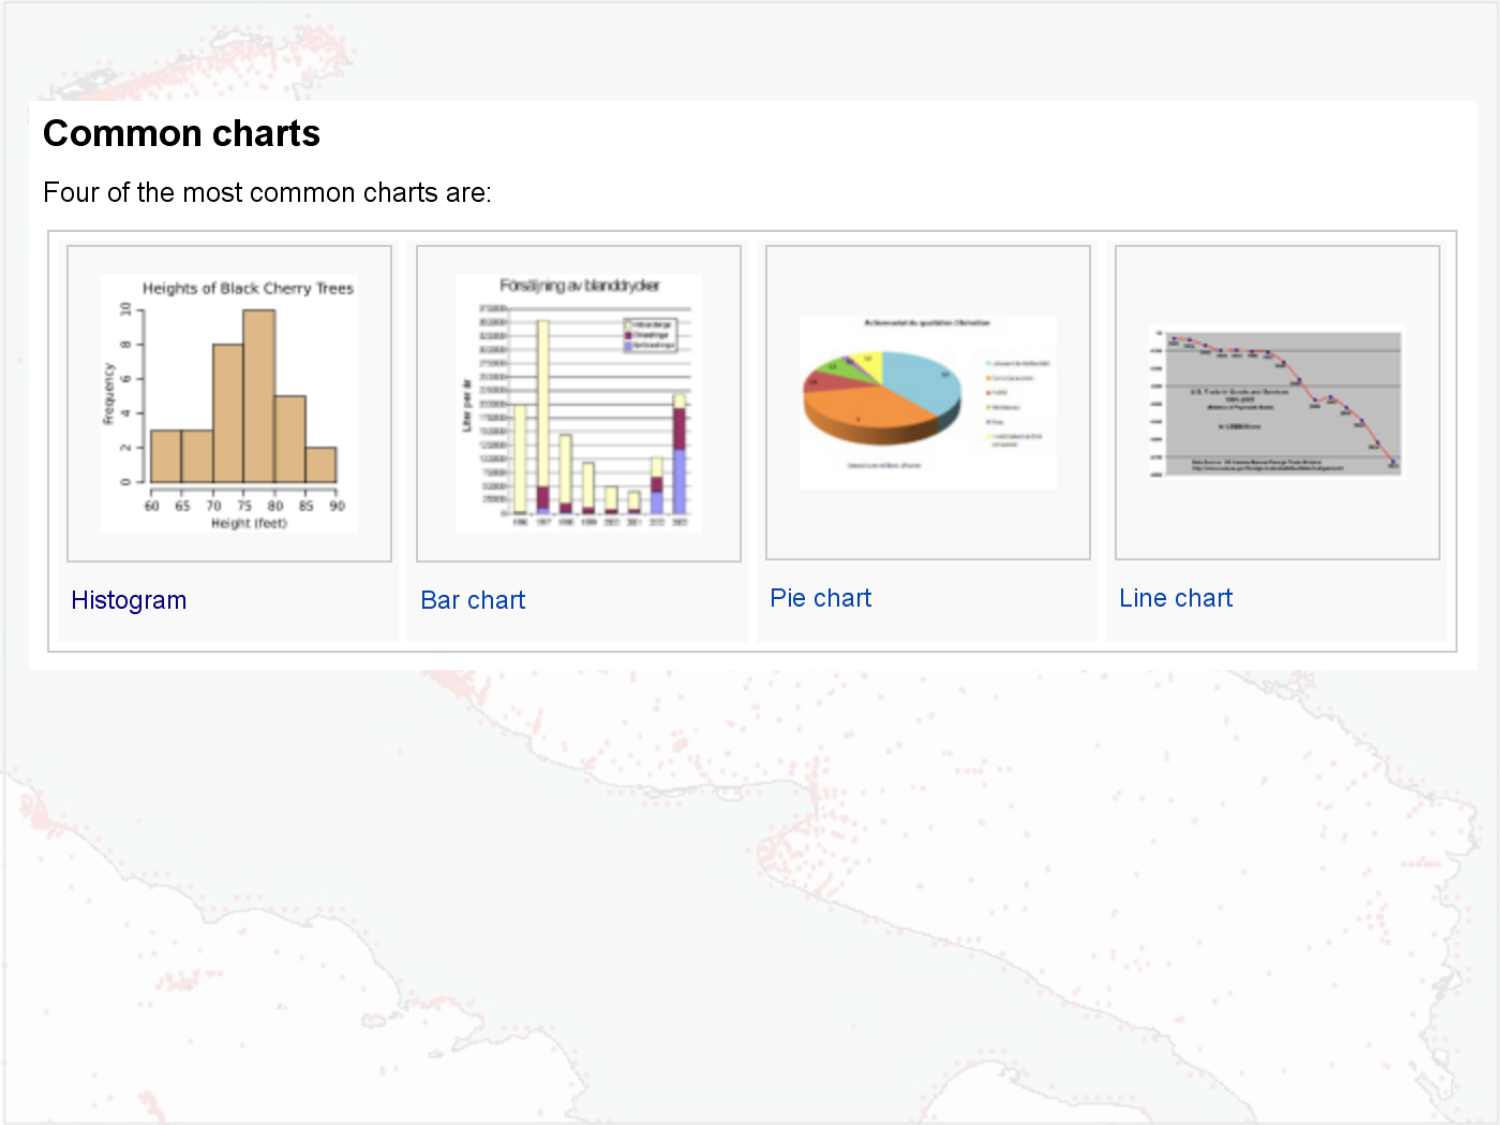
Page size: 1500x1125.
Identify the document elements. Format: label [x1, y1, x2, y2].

picture [29, 101, 1477, 670]
